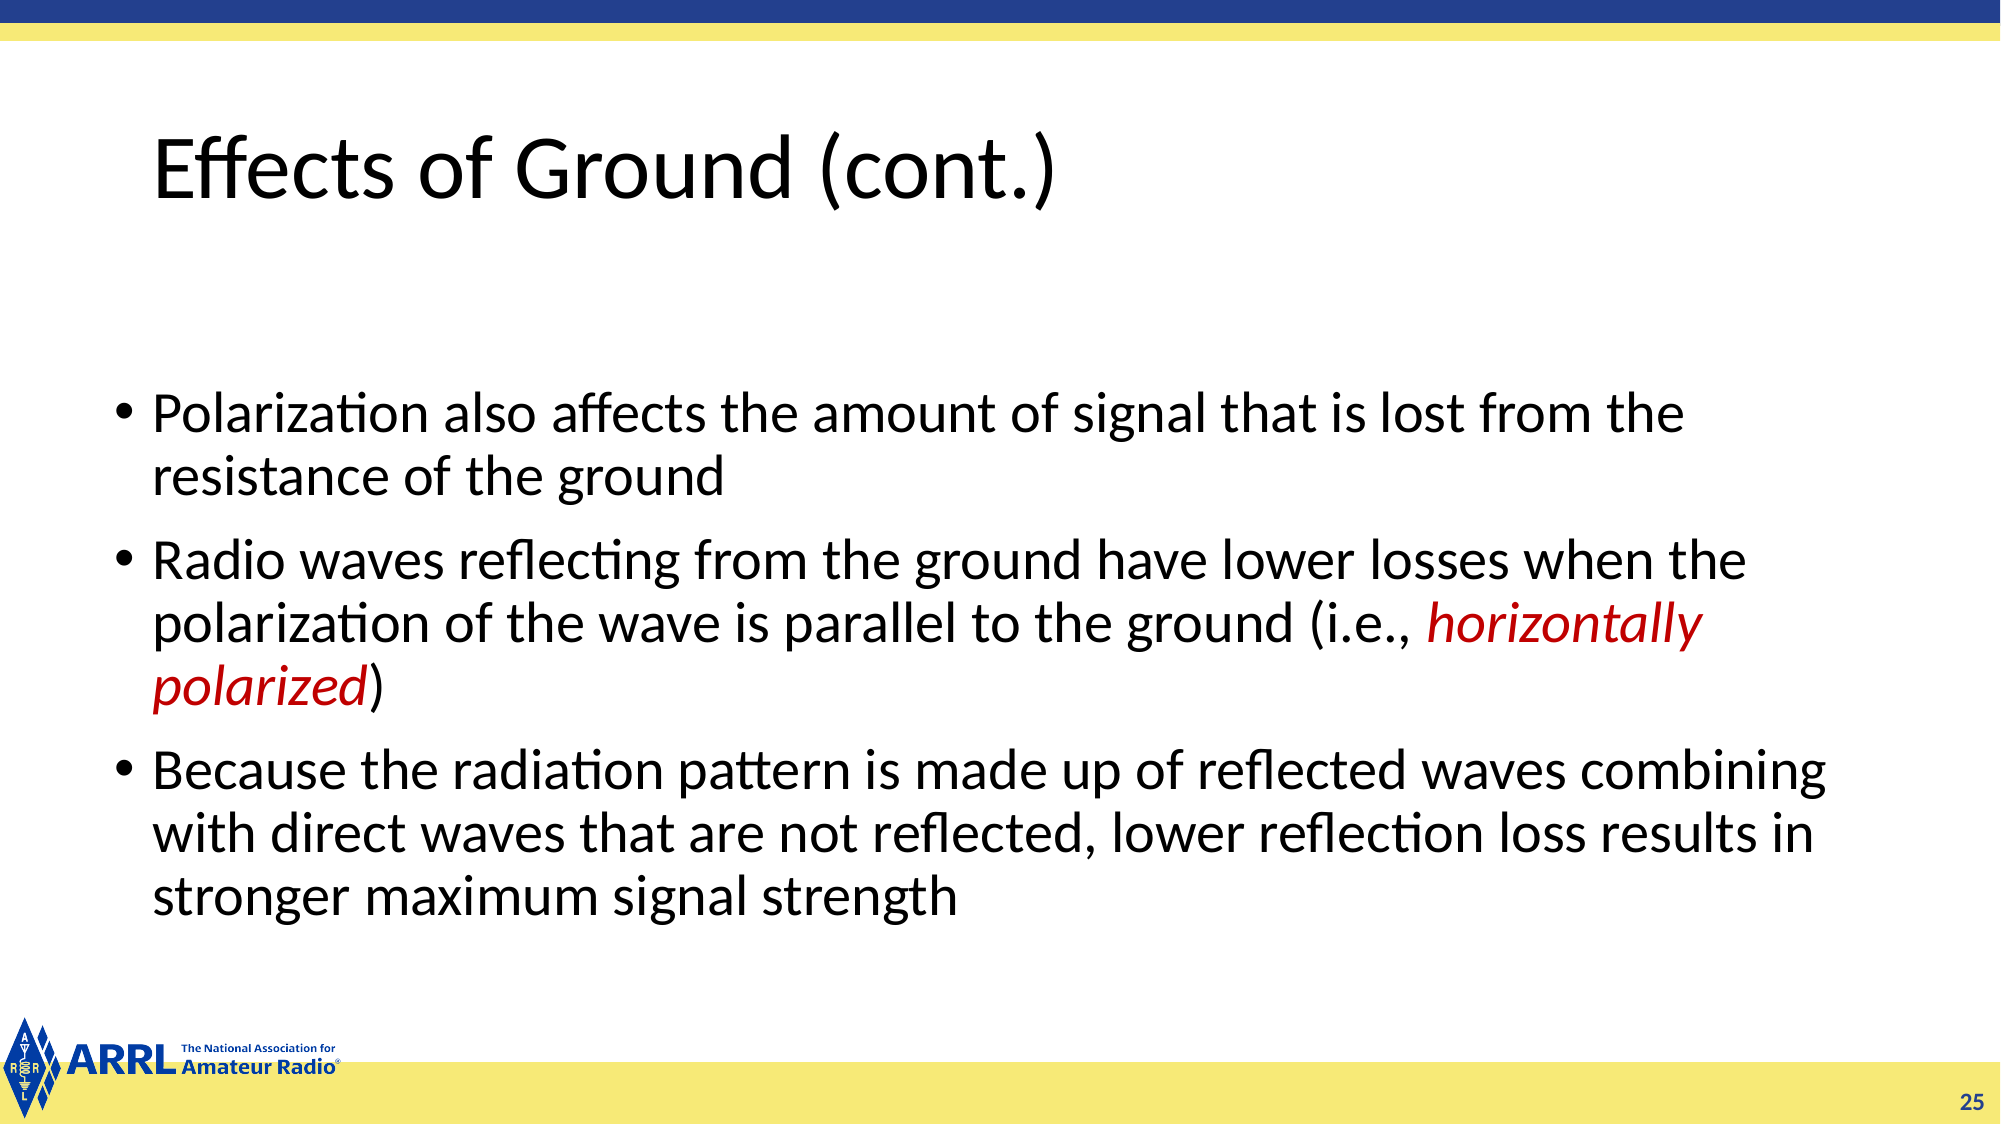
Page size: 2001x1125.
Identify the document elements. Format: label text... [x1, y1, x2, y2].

title Effects of Ground (cont.) [137, 59, 1863, 278]
picture [1, 1015, 342, 1121]
list Polarization also affects the amount of signal that is lost from the resistance of the ground Radio waves reflecting from the ground have lower losses when the polarization of the wave is parallel to the ground (i.e., horizontally polarized) Because the radiation pattern is made up of reflected waves combining with direct waves that are not reflected, lower reflection loss results in stronger maximum signal strength [99, 375, 1900, 1075]
